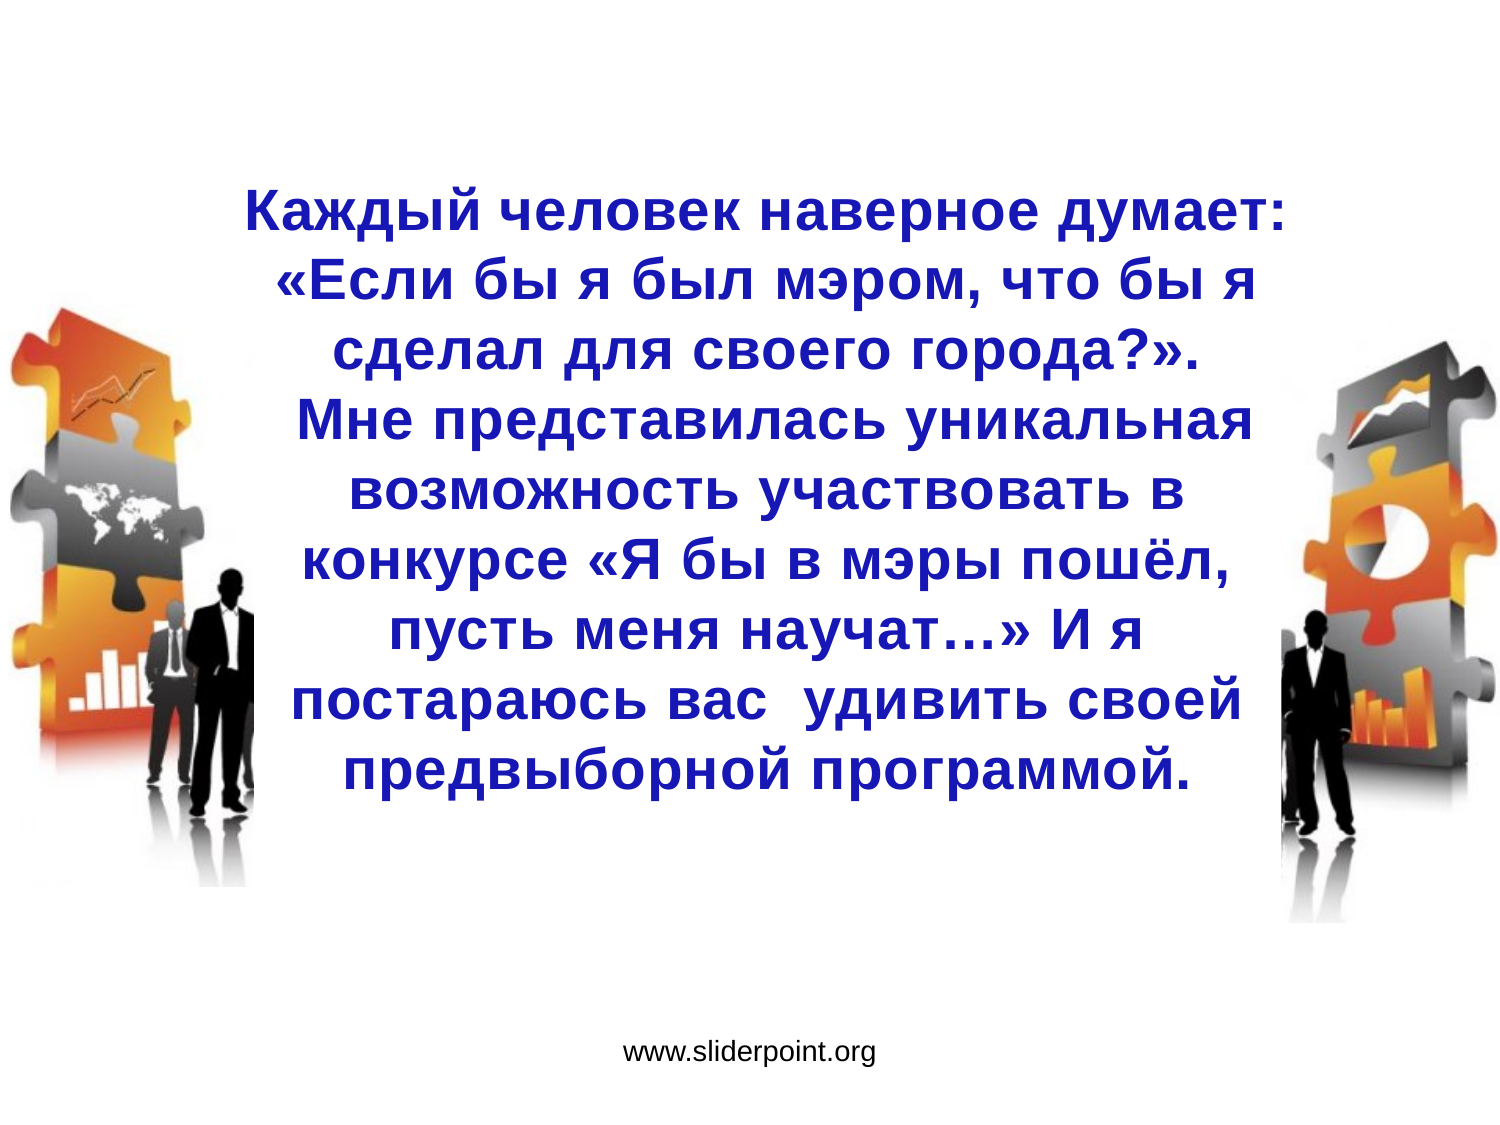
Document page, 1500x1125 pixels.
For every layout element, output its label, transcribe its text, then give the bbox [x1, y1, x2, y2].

text_box Каждый человек наверное думает: «Если бы я был мэром, что бы я сделал для своего города?». Мне представилась уникальная возможность участвовать в конкурсе «Я бы в мэры пошёл, пусть меня научат…» И я постараюсь вас удивить своей предвыборной программой. [222, 164, 1313, 809]
footer www.sliderpoint.org [512, 1024, 988, 1103]
picture [5, 255, 254, 887]
picture [1281, 290, 1500, 923]
